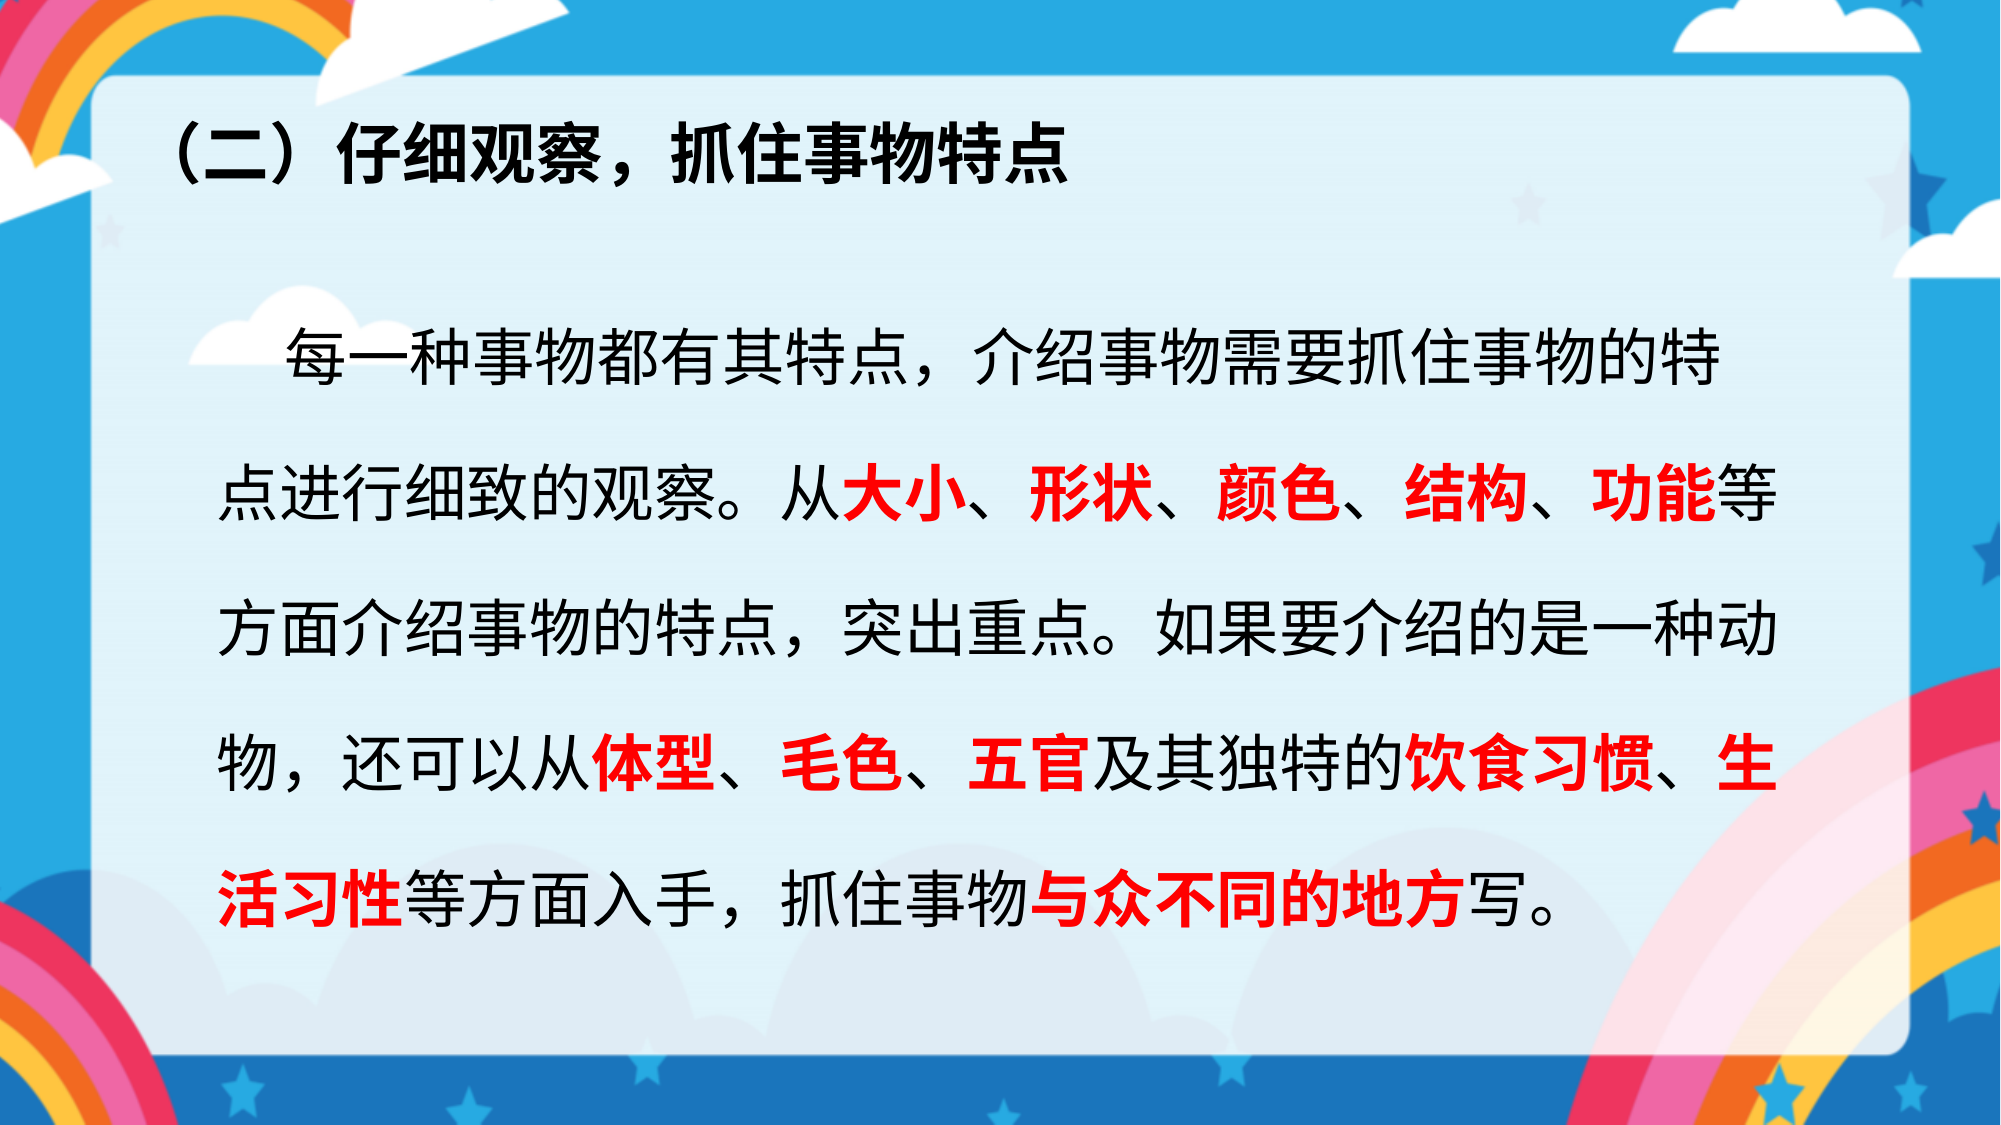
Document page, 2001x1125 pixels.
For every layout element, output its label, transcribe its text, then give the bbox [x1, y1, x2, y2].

text_box 每一种事物都有其特点，介绍事物需要抓住事物的特点进行细致的观察。从大小、形状、颜色、结构、功能等方面介绍事物的特点，突出重点。如果要介绍的是一种动物，还可以从体型、毛色、五官及其独特的饮食习惯、生活习性等方面入手，抓住事物与众不同的地方写。 [202, 250, 1798, 943]
text_box （二）仔细观察，抓住事物特点 [121, 104, 1350, 200]
picture [0, 0, 2001, 1125]
